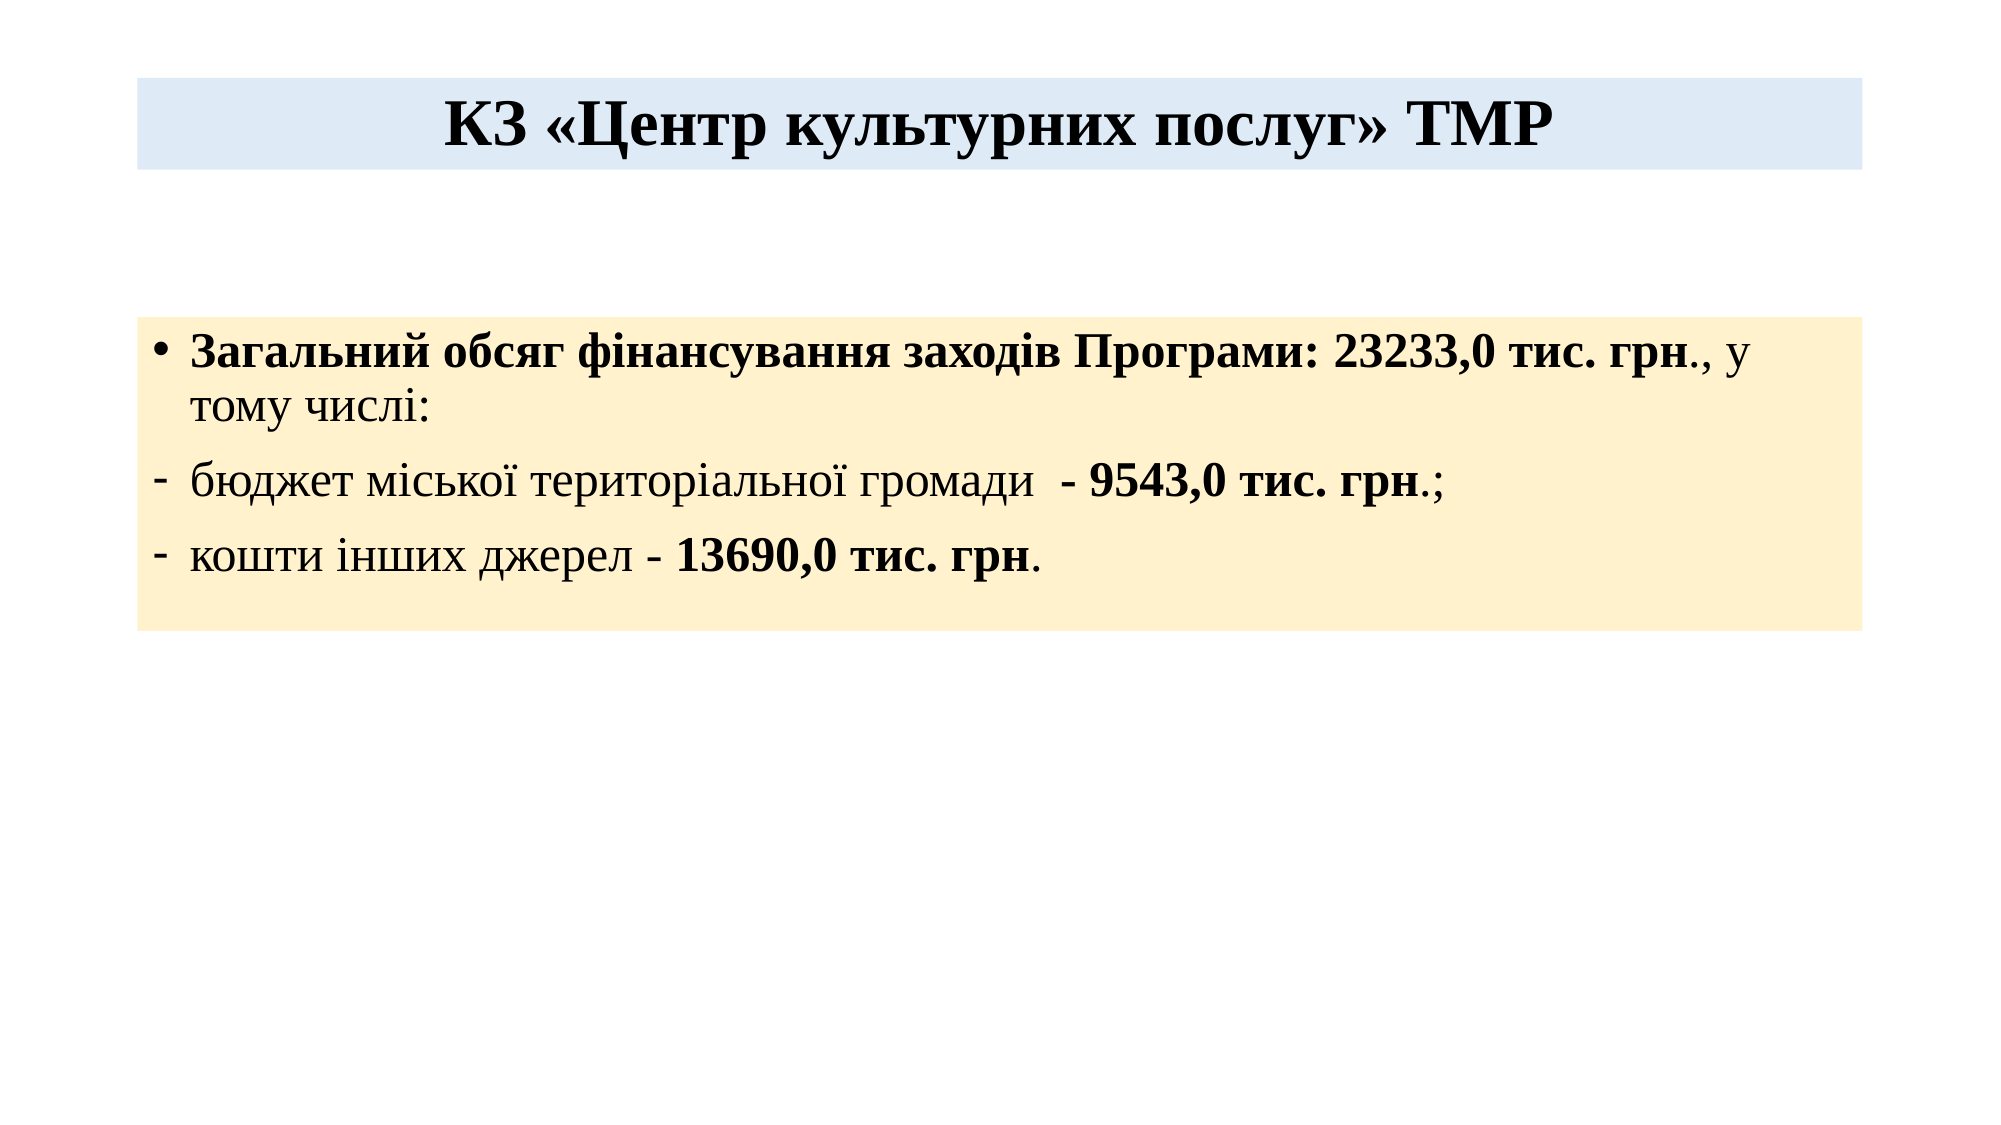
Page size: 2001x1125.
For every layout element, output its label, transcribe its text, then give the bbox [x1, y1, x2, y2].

title КЗ «Центр культурних послуг» ТМР [137, 77, 1863, 170]
list Загальний обсяг фінансування заходів Програми: 23233,0 тис. грн., у тому числі: бюджет міської територіальної громади - 9543,0 тис. грн.; кошти інших джерел - 13690,0 тис. грн. [137, 317, 1863, 631]
